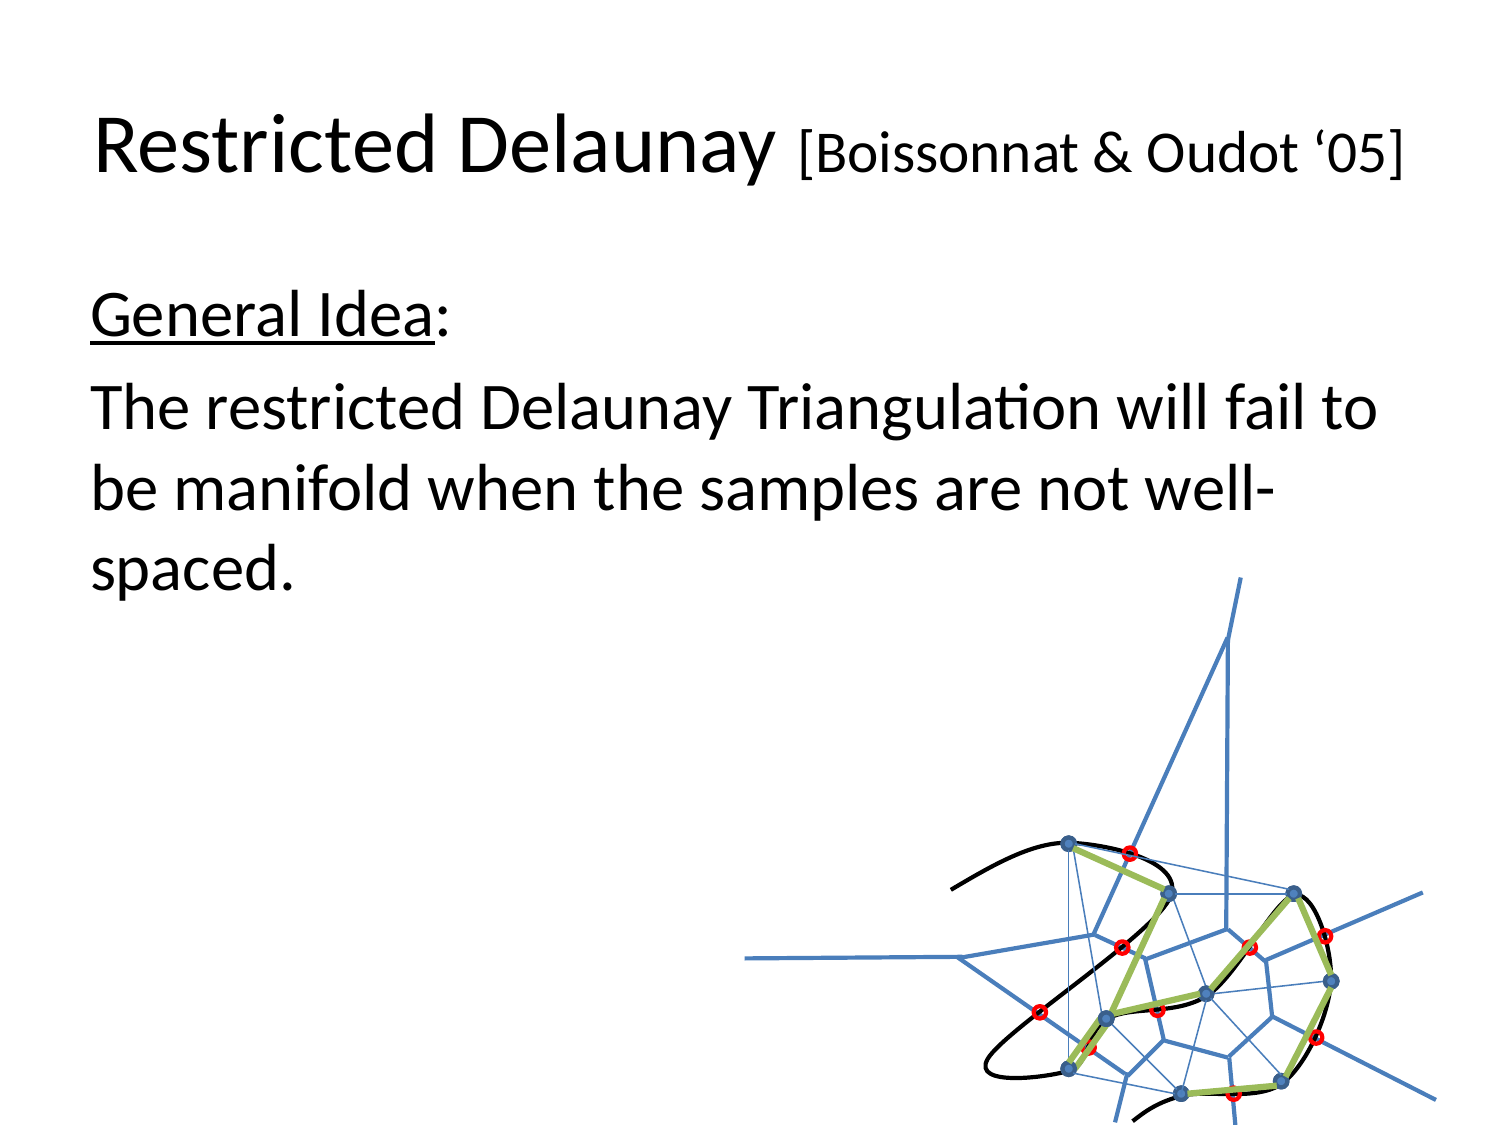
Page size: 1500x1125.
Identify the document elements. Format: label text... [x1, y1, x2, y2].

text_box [744, 577, 1437, 1125]
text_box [1068, 1018, 1101, 1063]
list General Idea: The restricted Delaunay Triangulation will fail to be manifold when the samples are not well-spaced. [75, 262, 1425, 1005]
title Restricted Delaunay [Boissonnat & Oudot ‘05] [75, 45, 1425, 233]
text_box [1062, 837, 1338, 1101]
